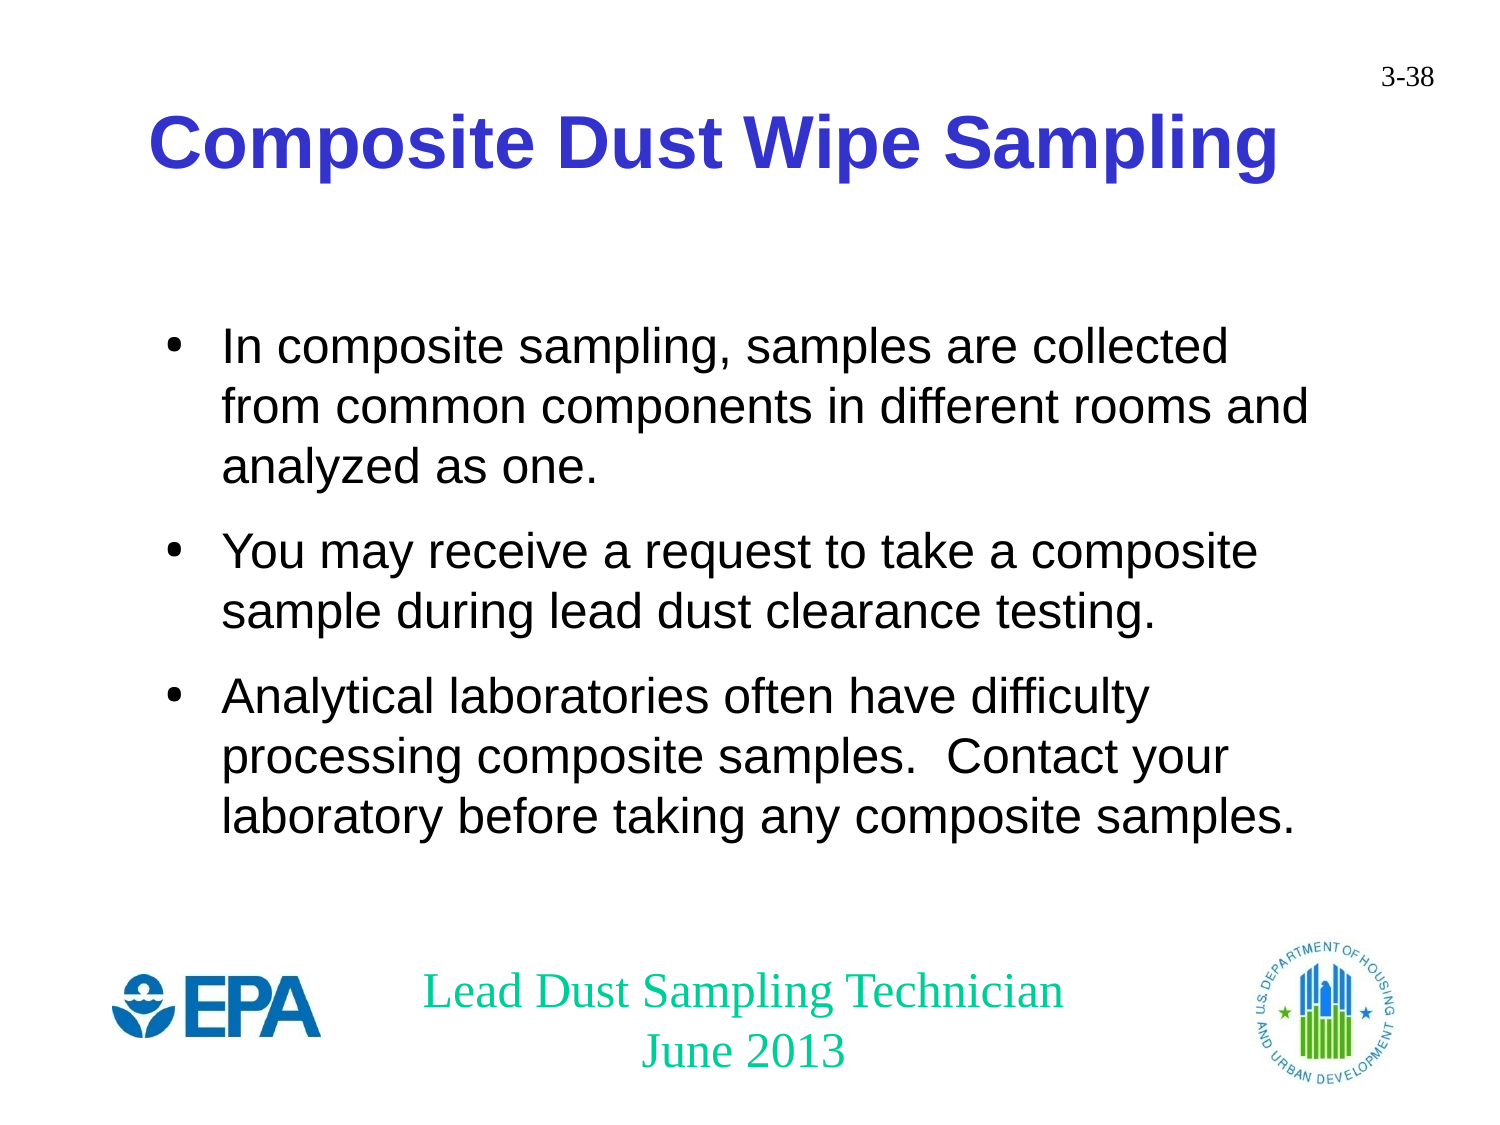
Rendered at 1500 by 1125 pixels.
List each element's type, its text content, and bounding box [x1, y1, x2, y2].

picture [1250, 937, 1400, 1088]
picture [112, 974, 321, 1038]
text_box In composite sampling, samples are collected from common components in different rooms and analyzed as one. You may receive a request to take a composite sample during lead dust clearance testing. Analytical laboratories often have difficulty processing composite samples. Contact your laboratory before taking any composite samples. [150, 305, 1342, 870]
text_box Composite Dust Wipe Sampling [134, 40, 1342, 236]
